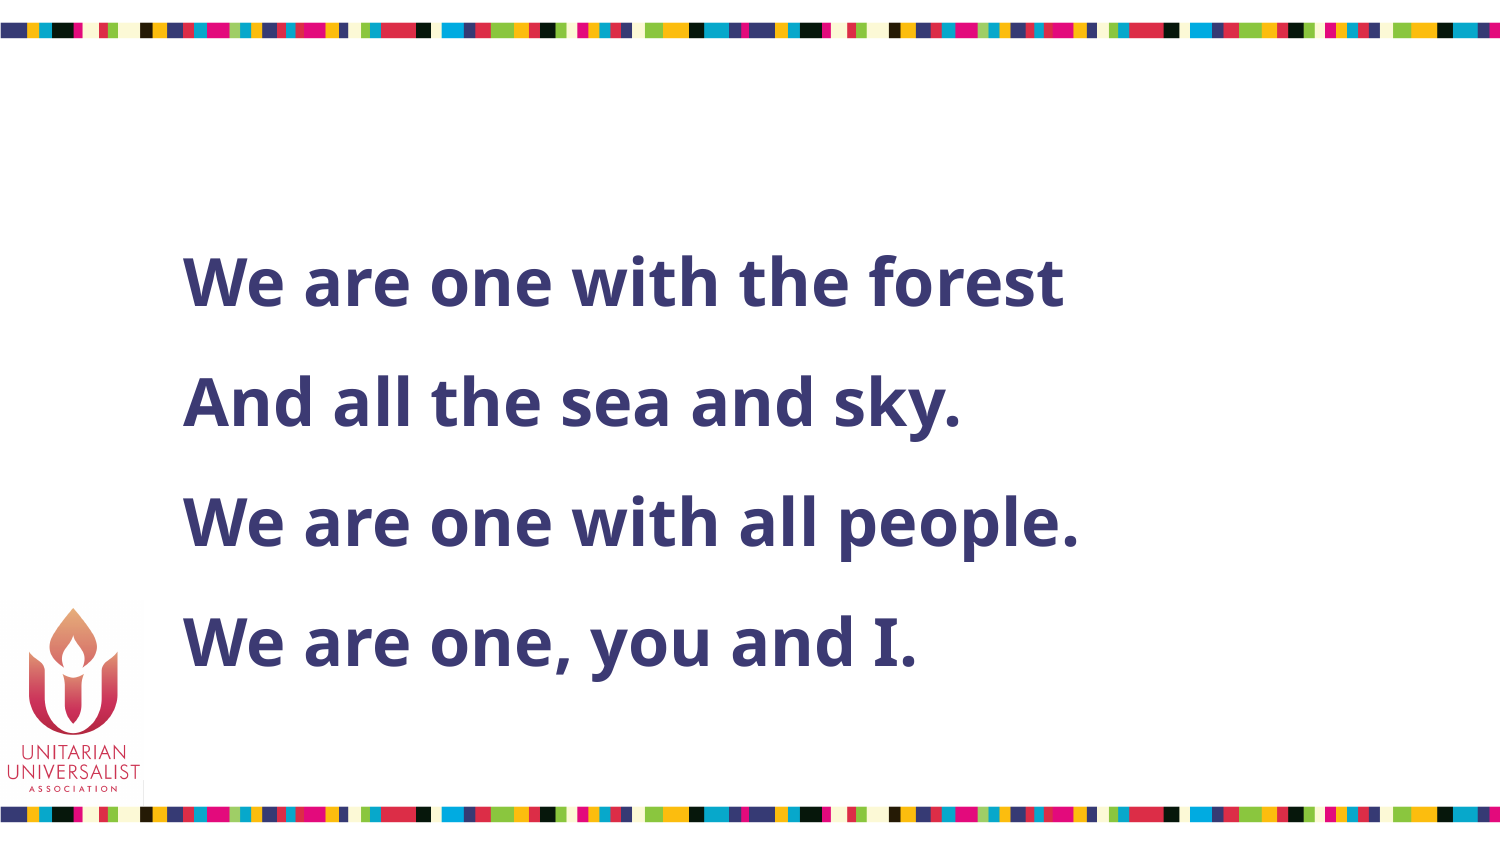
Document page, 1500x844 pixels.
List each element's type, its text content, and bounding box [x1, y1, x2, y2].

picture [0, 22, 1500, 40]
picture [0, 600, 1500, 824]
text_box We are one with the forest And all the sea and sky. We are one with all people. We are one, you and I. [168, 184, 1421, 695]
